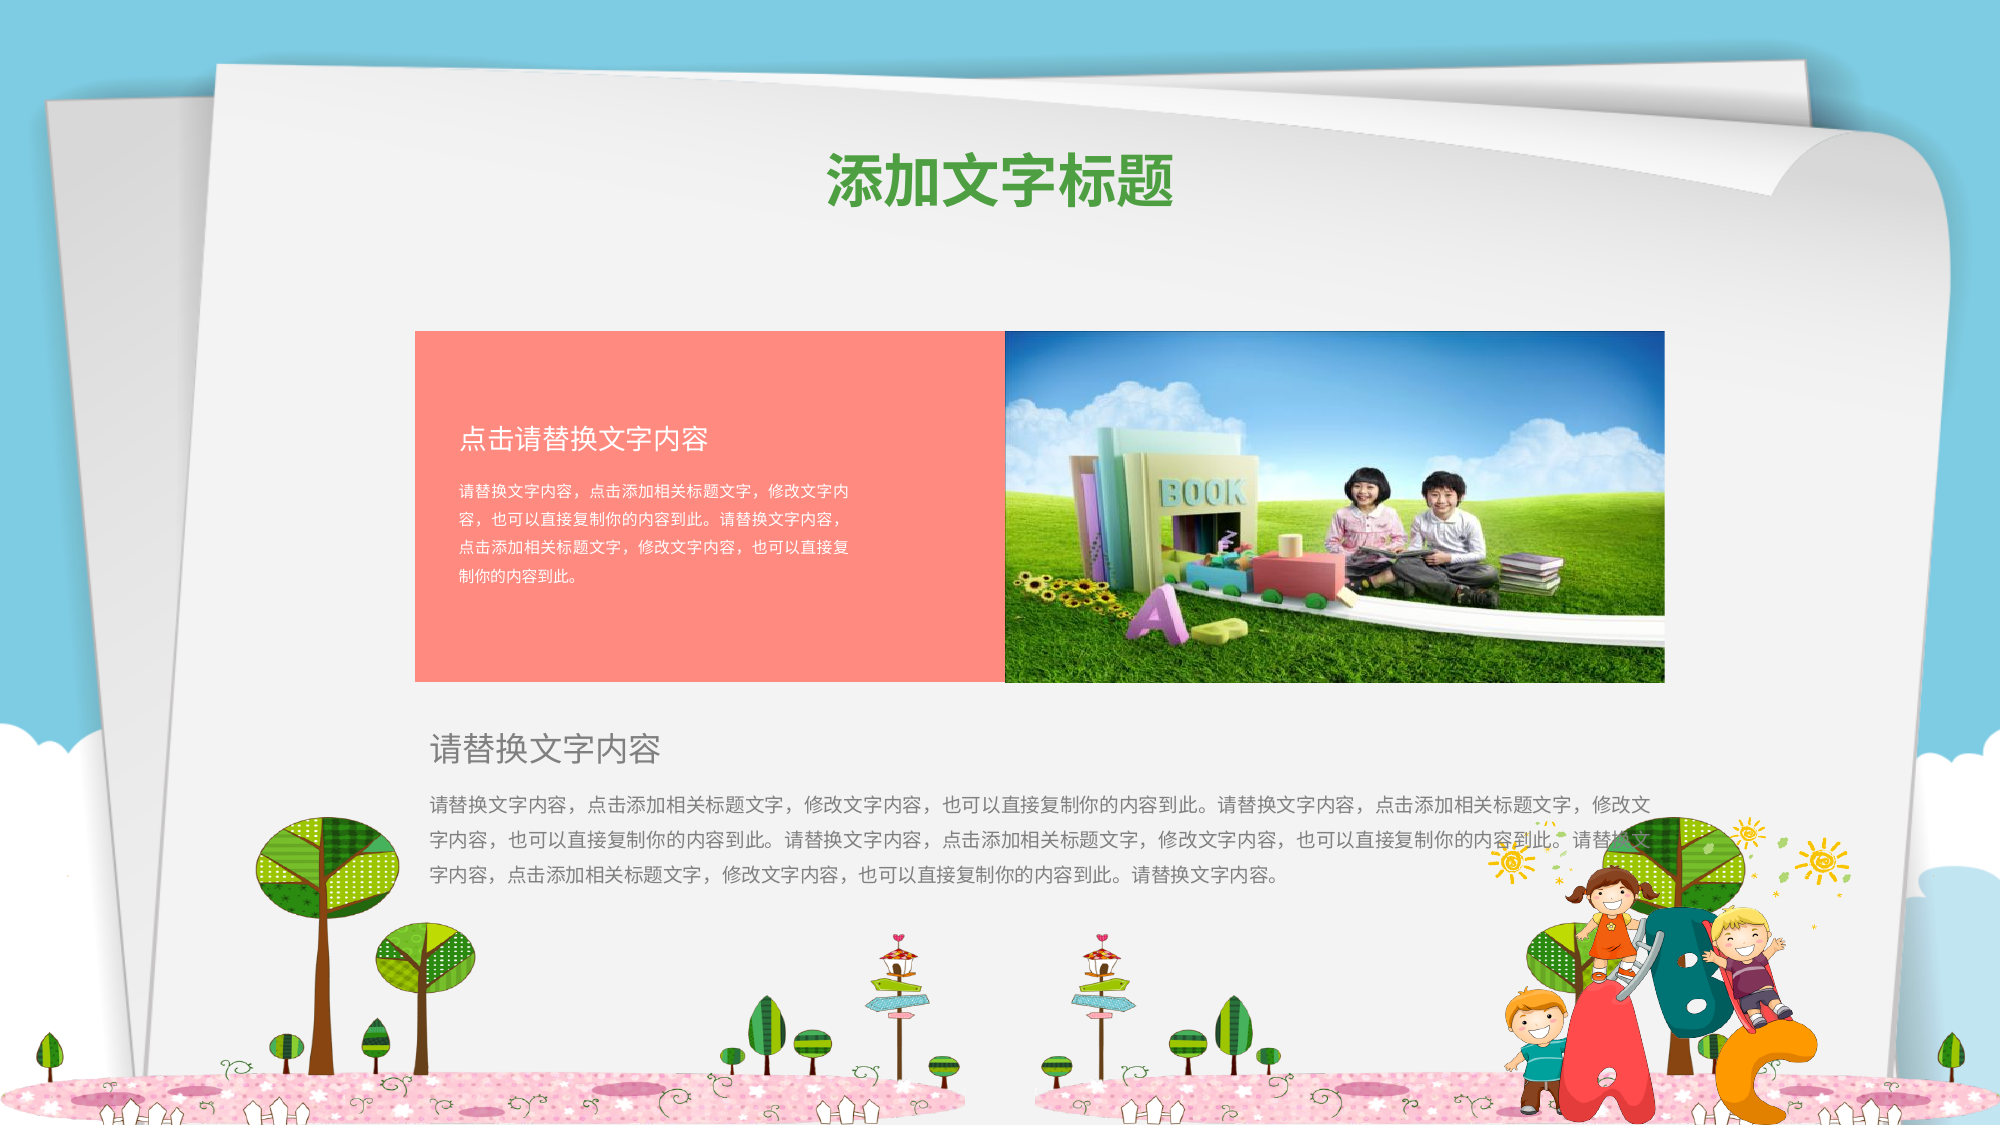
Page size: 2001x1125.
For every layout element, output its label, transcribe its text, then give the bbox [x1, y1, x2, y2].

picture [0, 0, 2000, 1125]
text_box [1005, 331, 1665, 683]
text_box 添加文字标题 [249, 132, 1750, 236]
text_box [414, 331, 1005, 683]
text_box 点击请替换文字内容 [443, 414, 725, 463]
text_box 请替换文字内容，点击添加相关标题文字，修改文字内容，也可以直接复制你的内容到此。请替换文字内容，点击添加相关标题文字，修改文字内容，也可以直接复制你的内容到此。 [443, 464, 865, 594]
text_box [414, 700, 1665, 896]
